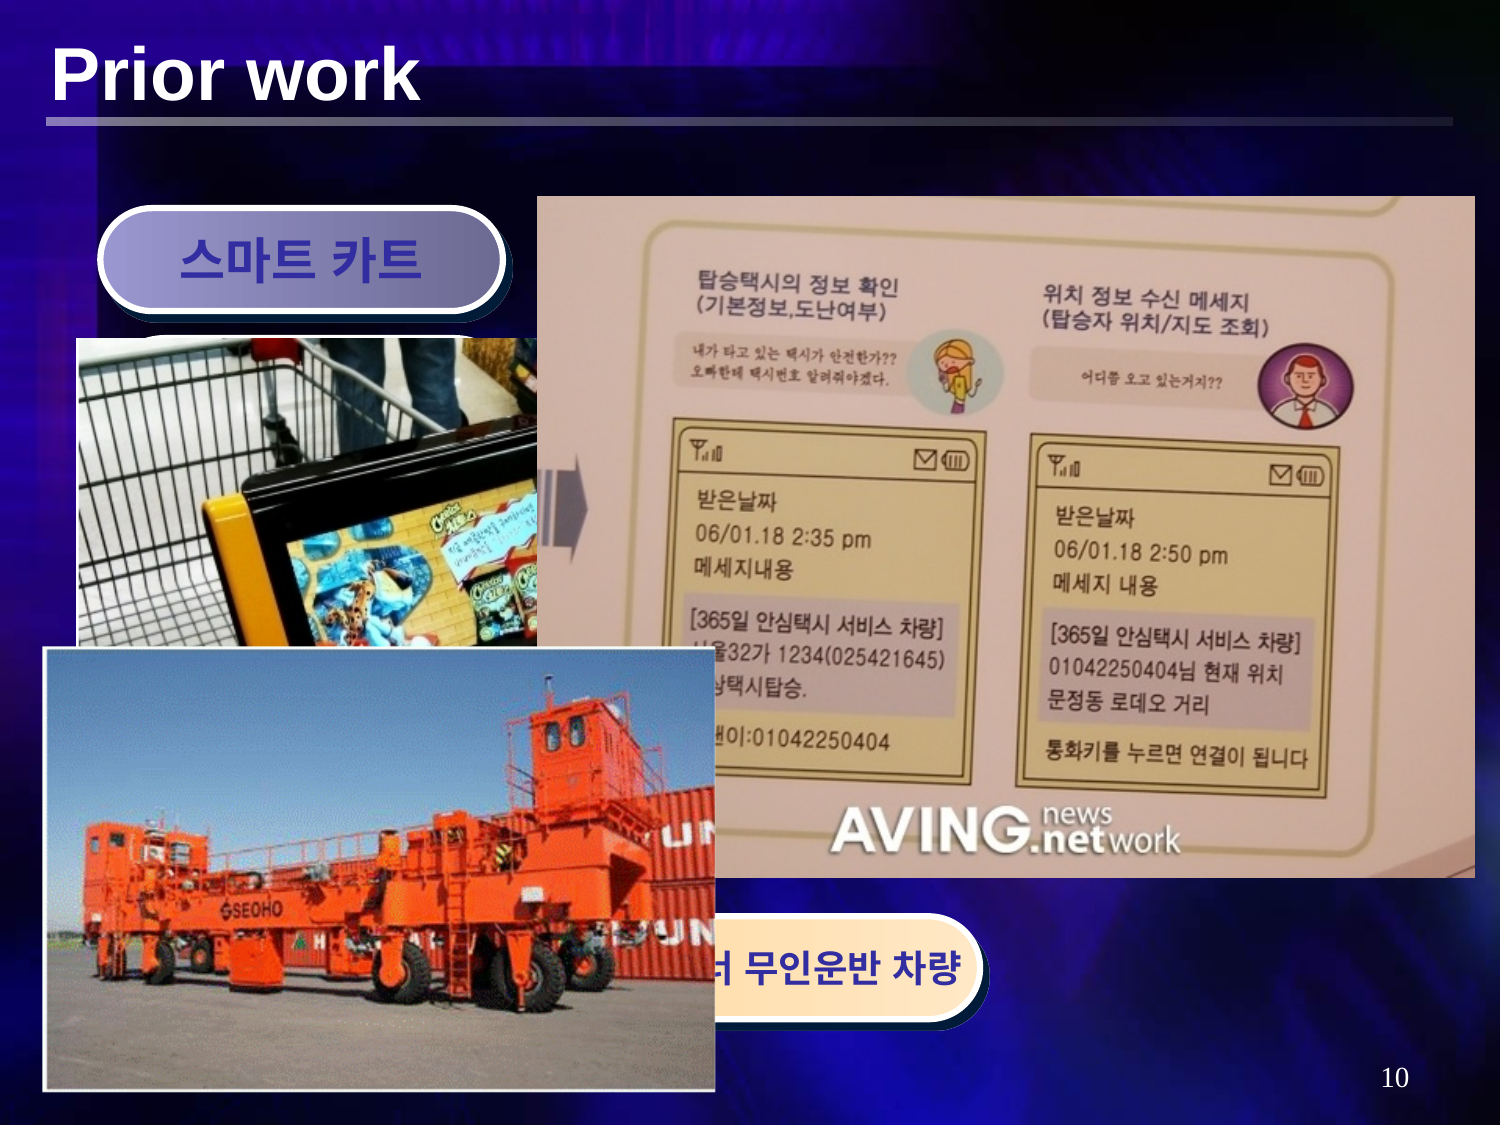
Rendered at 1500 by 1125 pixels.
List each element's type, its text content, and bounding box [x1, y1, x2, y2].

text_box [722, 887, 1413, 1020]
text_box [100, 207, 532, 336]
picture [0, 0, 1500, 1125]
text_box [46, 117, 1453, 126]
slide_number 9 [1074, 1050, 1426, 1125]
text_box Prior work [35, 28, 1388, 125]
